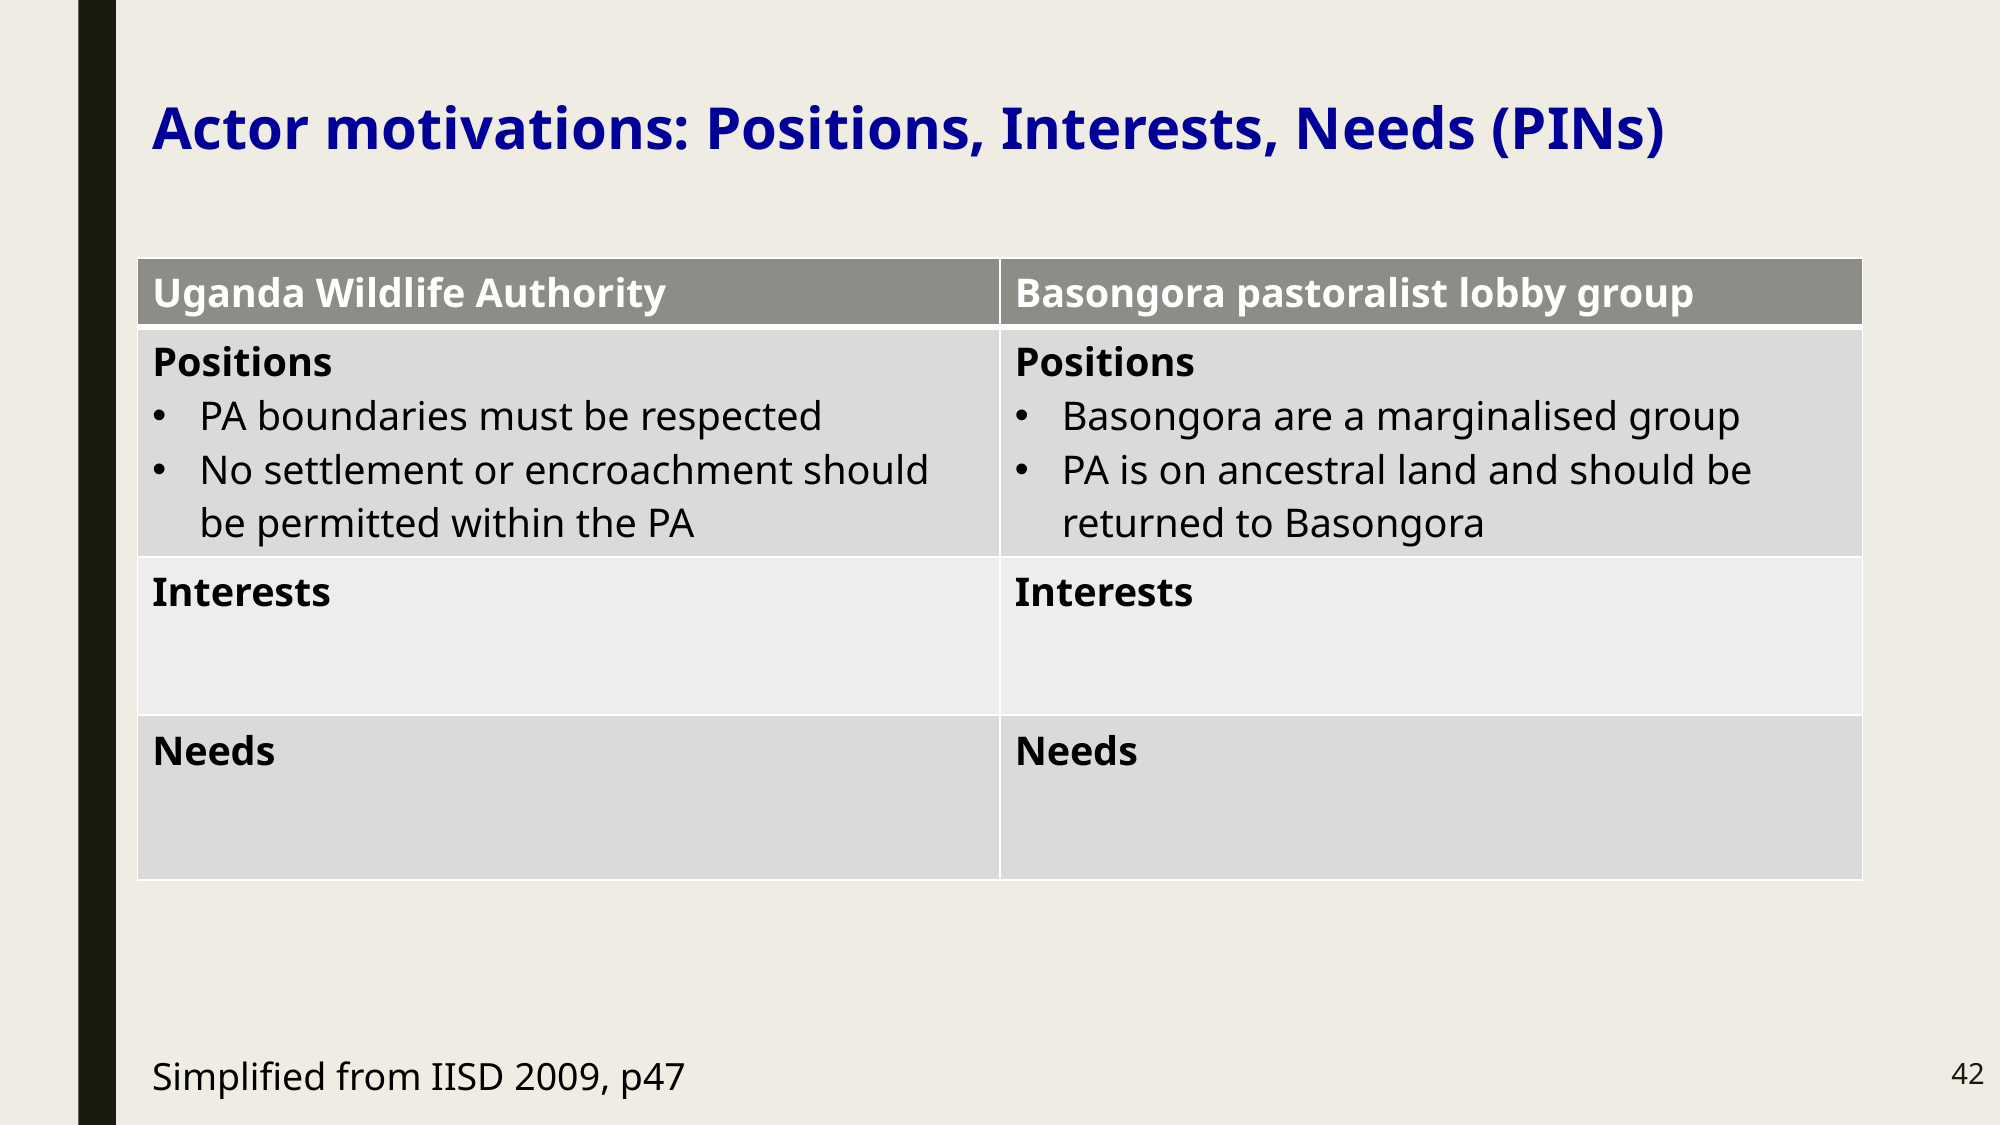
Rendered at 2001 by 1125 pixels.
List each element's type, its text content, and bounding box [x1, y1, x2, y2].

table_header Uganda Wildlife Authority [138, 259, 999, 324]
table_cell Positions Basongora are a marginalised group PA is on ancestral land and should be returned to Basongora [1001, 330, 1862, 556]
slide_number 42 [1884, 1024, 2000, 1125]
table_cell Interests [1001, 558, 1862, 714]
title Actor motivations: Positions, Interests, Needs (PINs) [137, 92, 1863, 216]
table_header Basongora pastoralist lobby group [1001, 259, 1862, 324]
table_cell Needs [1001, 716, 1862, 879]
table_cell Positions PA boundaries must be respected No settlement or encroachment should be permitted within the PA [138, 330, 999, 556]
table_cell Needs [138, 716, 999, 879]
text_box Simplified from IISD 2009, p47 [137, 1045, 1880, 1106]
table_cell Interests [138, 558, 999, 714]
